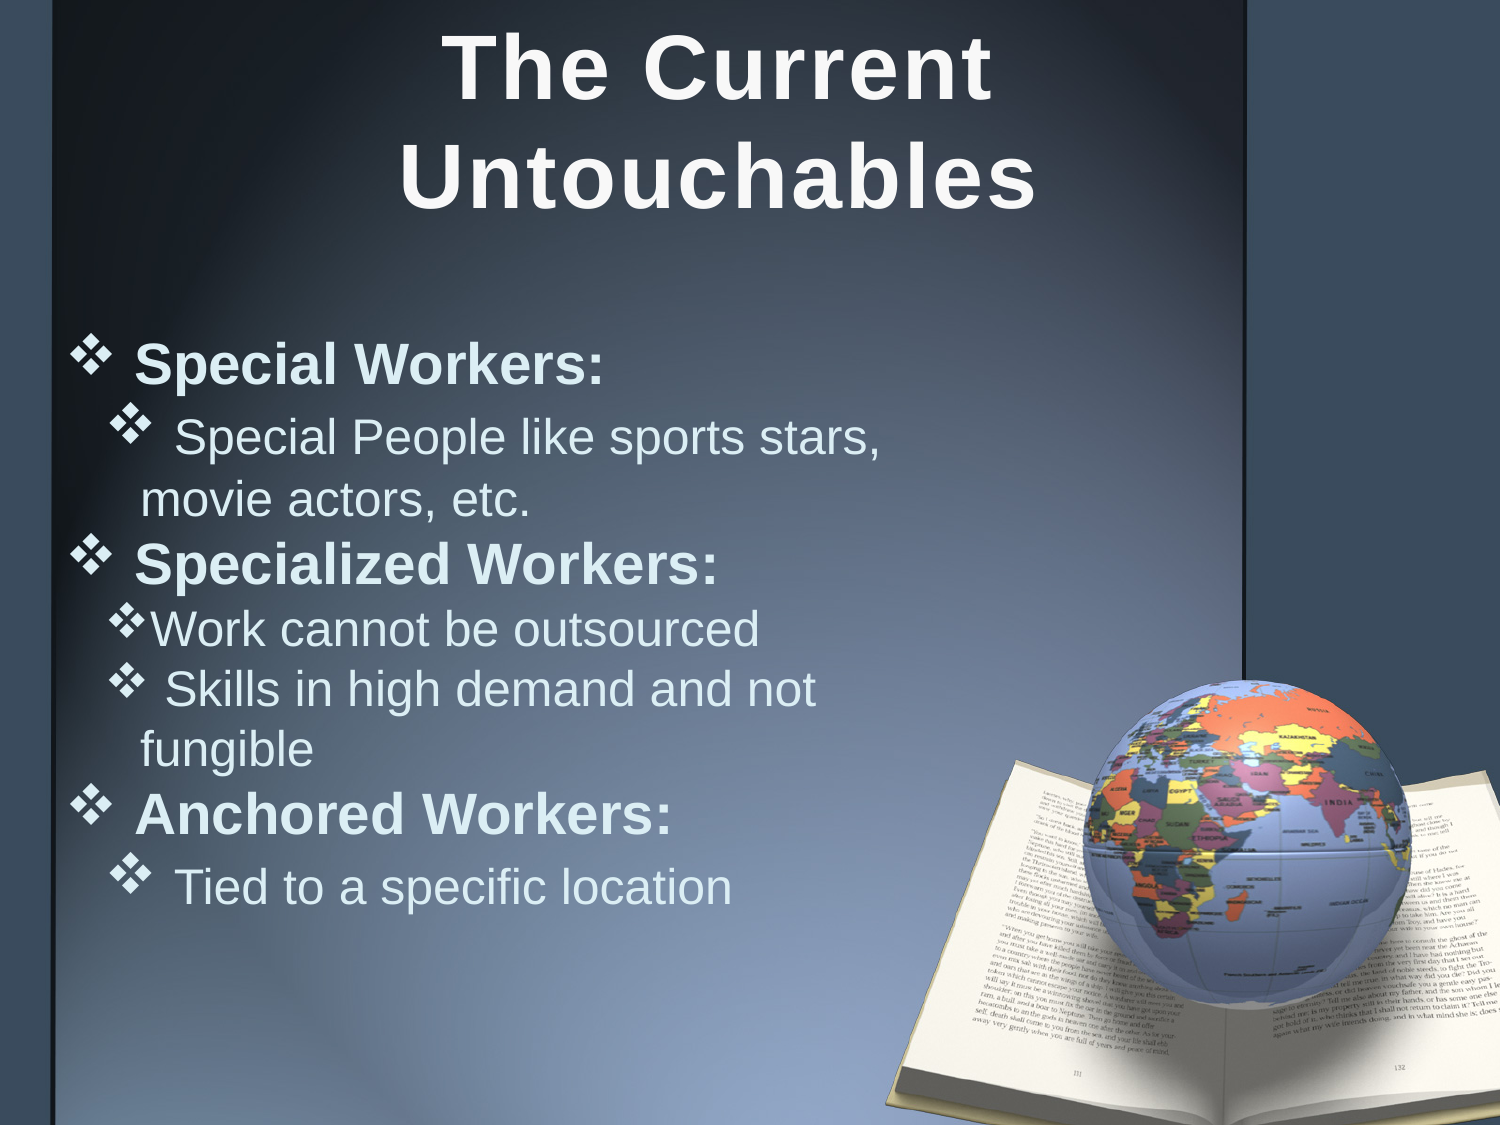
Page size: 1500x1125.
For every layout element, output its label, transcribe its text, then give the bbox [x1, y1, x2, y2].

text_box The Current Untouchables [224, 0, 1213, 235]
picture [0, 0, 1500, 1125]
text_box Special Workers: Special People like sports stars, movie actors, etc. Specialized Workers: Work cannot be outsourced Skills in high demand and not fungible Anchored Workers: Tied to a specific location [50, 237, 1000, 1075]
